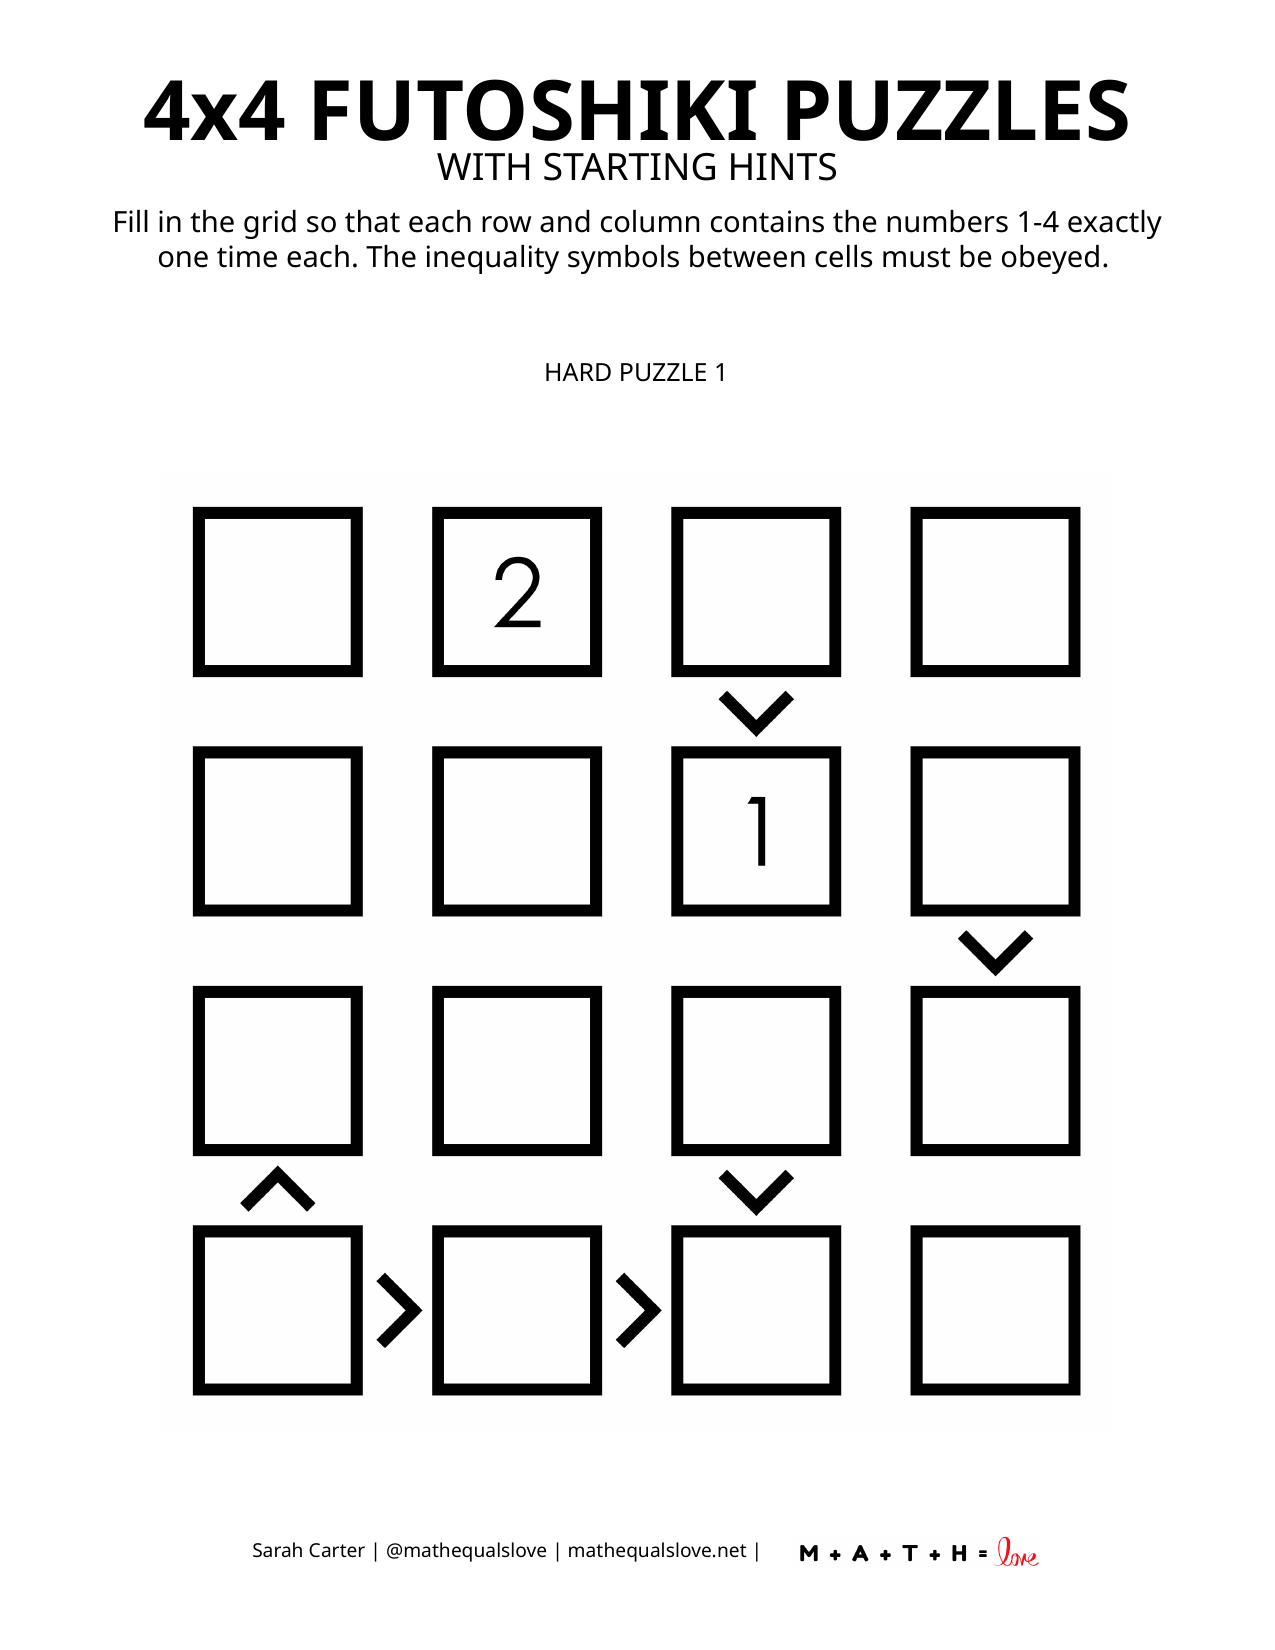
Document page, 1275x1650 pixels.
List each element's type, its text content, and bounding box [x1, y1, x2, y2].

text_box Fill in the grid so that each row and column contains the numbers 1-4 exactly one time each. The inequality symbols between cells must be obeyed. [0, 196, 1275, 281]
picture [157, 472, 1116, 1430]
picture [791, 1534, 1046, 1570]
text_box Sarah Carter | @mathequalslove | mathequalslove.net | [237, 1531, 1071, 1570]
text_box WITH STARTING HINTS [0, 135, 1275, 196]
text_box HARD PUZZLE 1 [158, 356, 1115, 407]
text_box 4x4 FUTOSHIKI PUZZLES [77, 50, 1198, 135]
